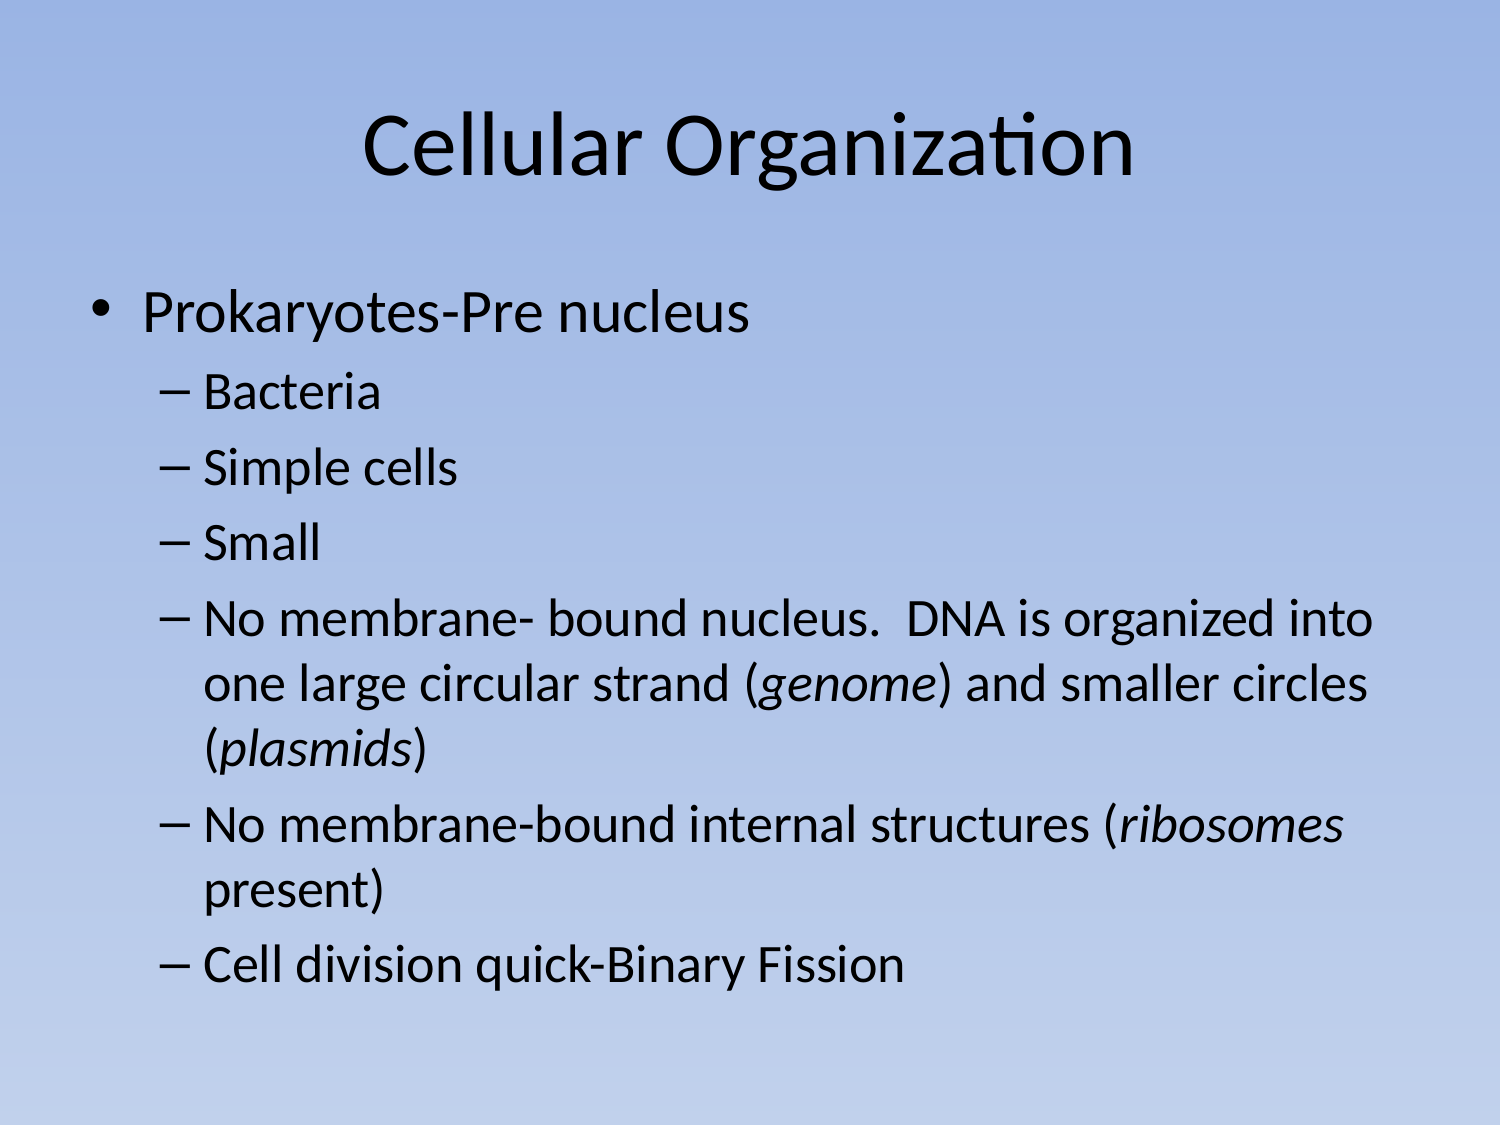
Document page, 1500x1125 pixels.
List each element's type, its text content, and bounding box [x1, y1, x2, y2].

title Cellular Organization [75, 45, 1425, 233]
list Prokaryotes-Pre nucleus Bacteria Simple cells Small No membrane- bound nucleus. DNA is organized into one large circular strand (genome) and smaller circles (plasmids) No membrane-bound internal structures (ribosomes present) Cell division quick-Binary Fission [75, 262, 1425, 1005]
